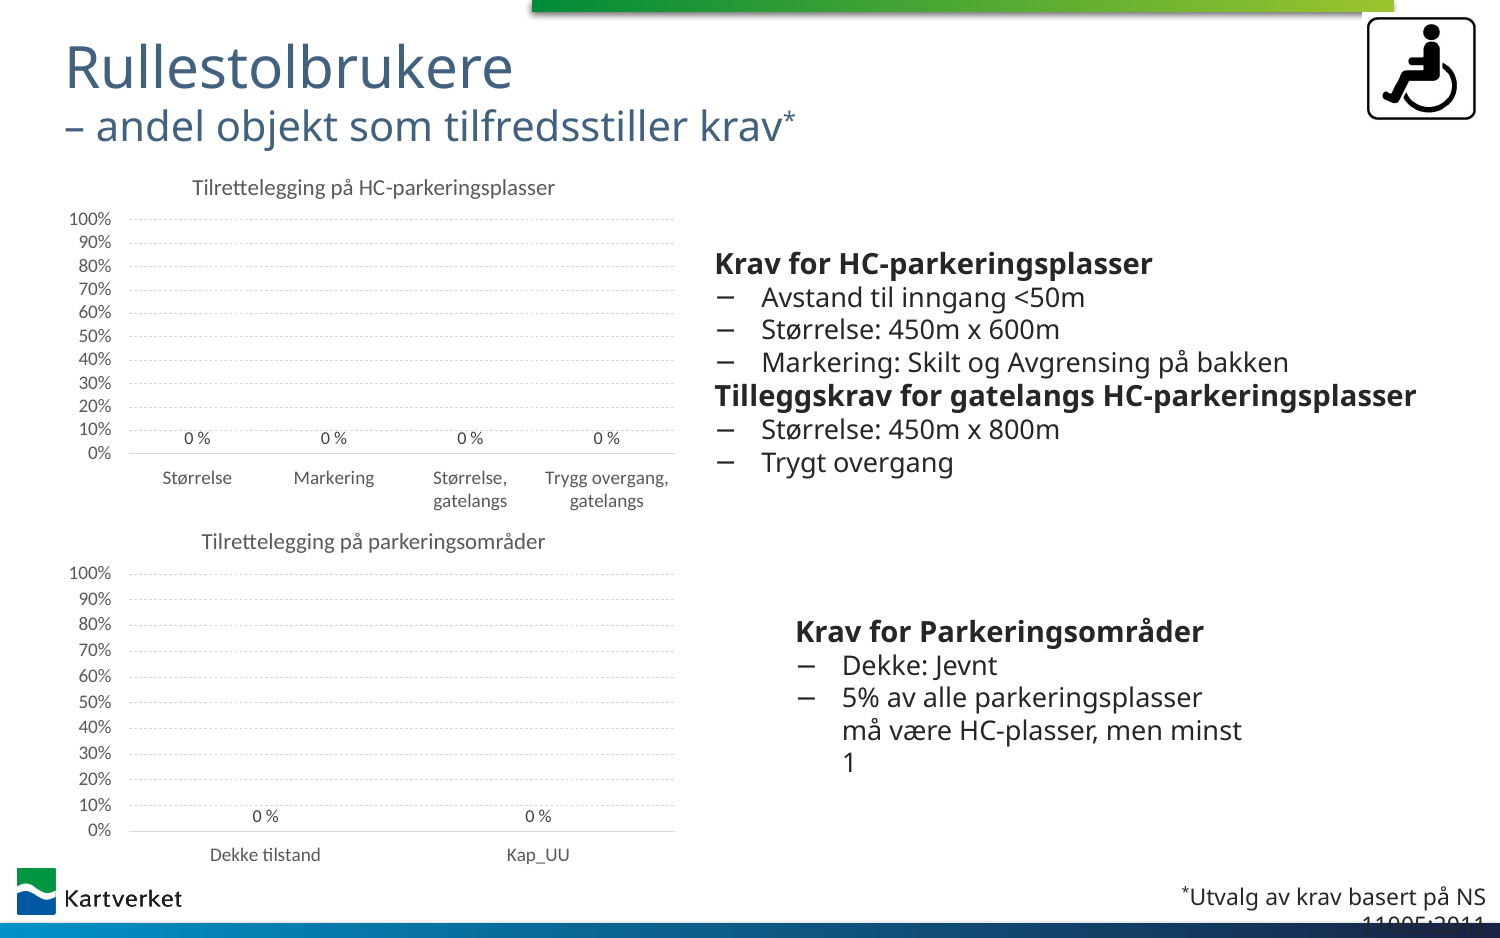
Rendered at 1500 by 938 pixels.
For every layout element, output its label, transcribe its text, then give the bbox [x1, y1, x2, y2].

text_box Rullestolbrukere – andel objekt som tilfredsstiller krav* [49, 25, 1431, 158]
picture [62, 520, 686, 874]
picture [1362, 12, 1481, 126]
text_box Krav for Parkeringsområder Dekke: Jevnt 5% av alle parkeringsplasser må være HC-plasser, men minst 1 [780, 605, 1261, 786]
text_box *Utvalg av krav basert på NS 11005:2011 [1068, 873, 1500, 938]
picture [62, 166, 686, 519]
text_box Krav for HC-parkeringsplasser Avstand til inngang <50m Størrelse: 450m x 600m Markering: Skilt og Avgrensing på bakken Tilleggskrav for gatelangs HC-parkeringsplasser Størrelse: 450m x 800m Trygt overgang [699, 237, 1433, 485]
